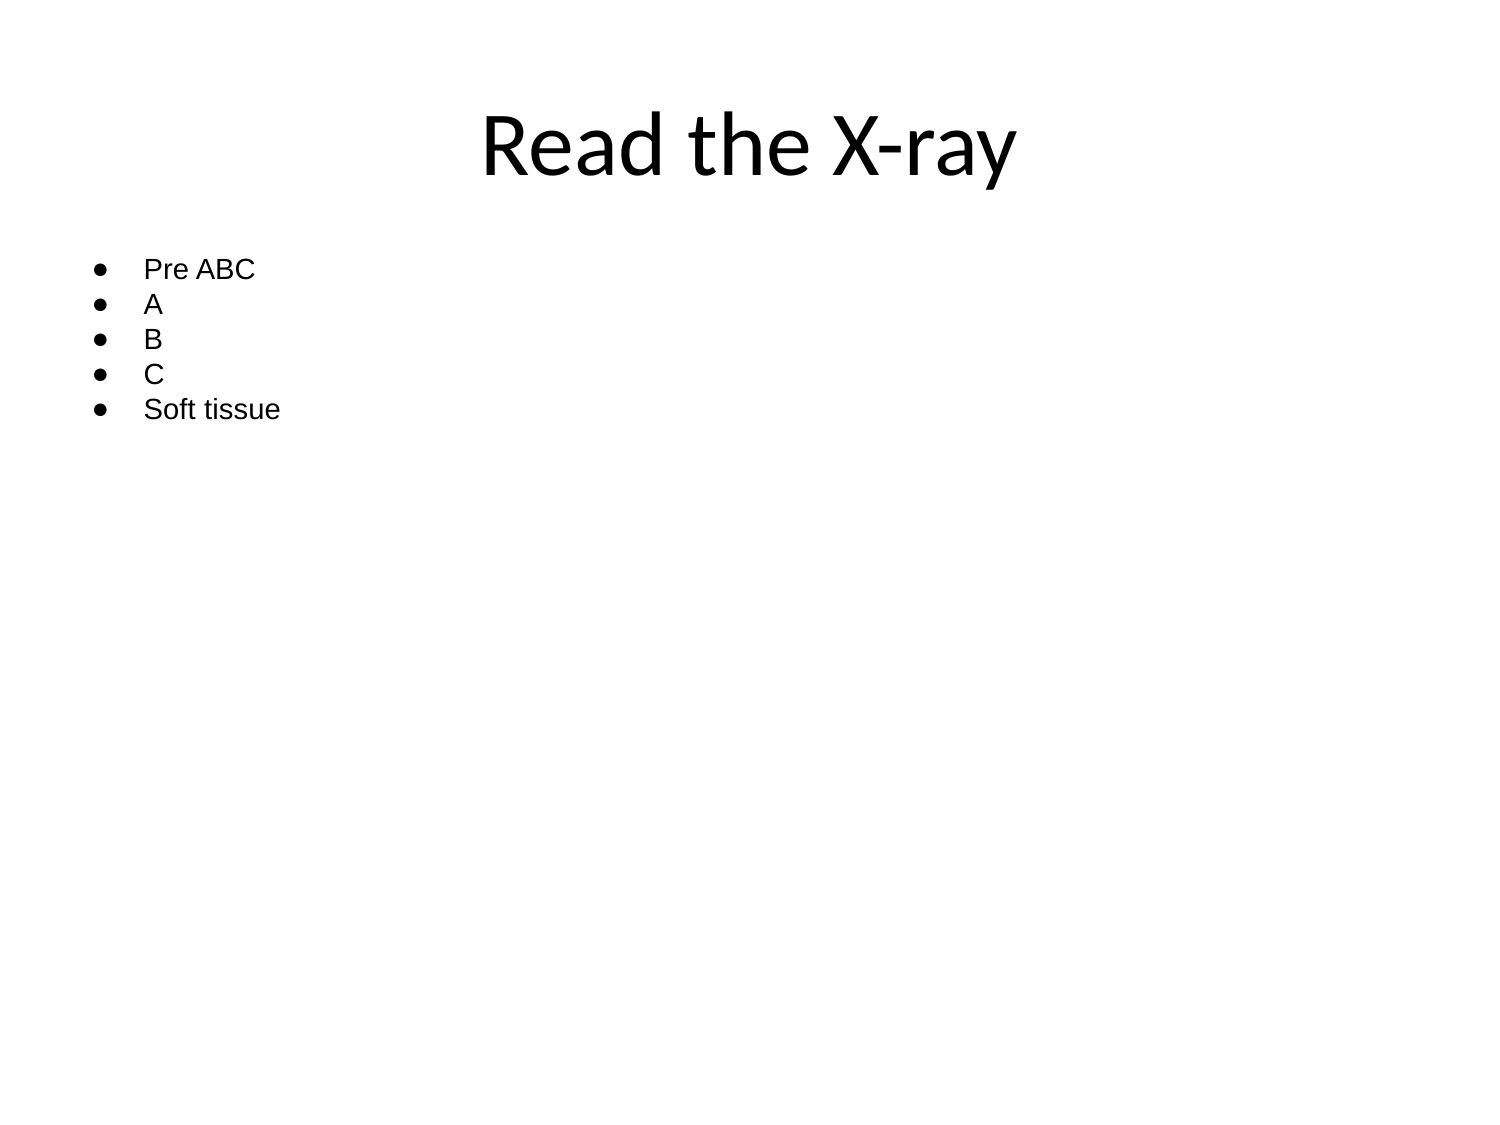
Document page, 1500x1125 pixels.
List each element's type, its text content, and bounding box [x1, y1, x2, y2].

text_box Pre ABC A B C Soft tissue [53, 235, 409, 845]
title Read the X-ray [75, 45, 1425, 233]
